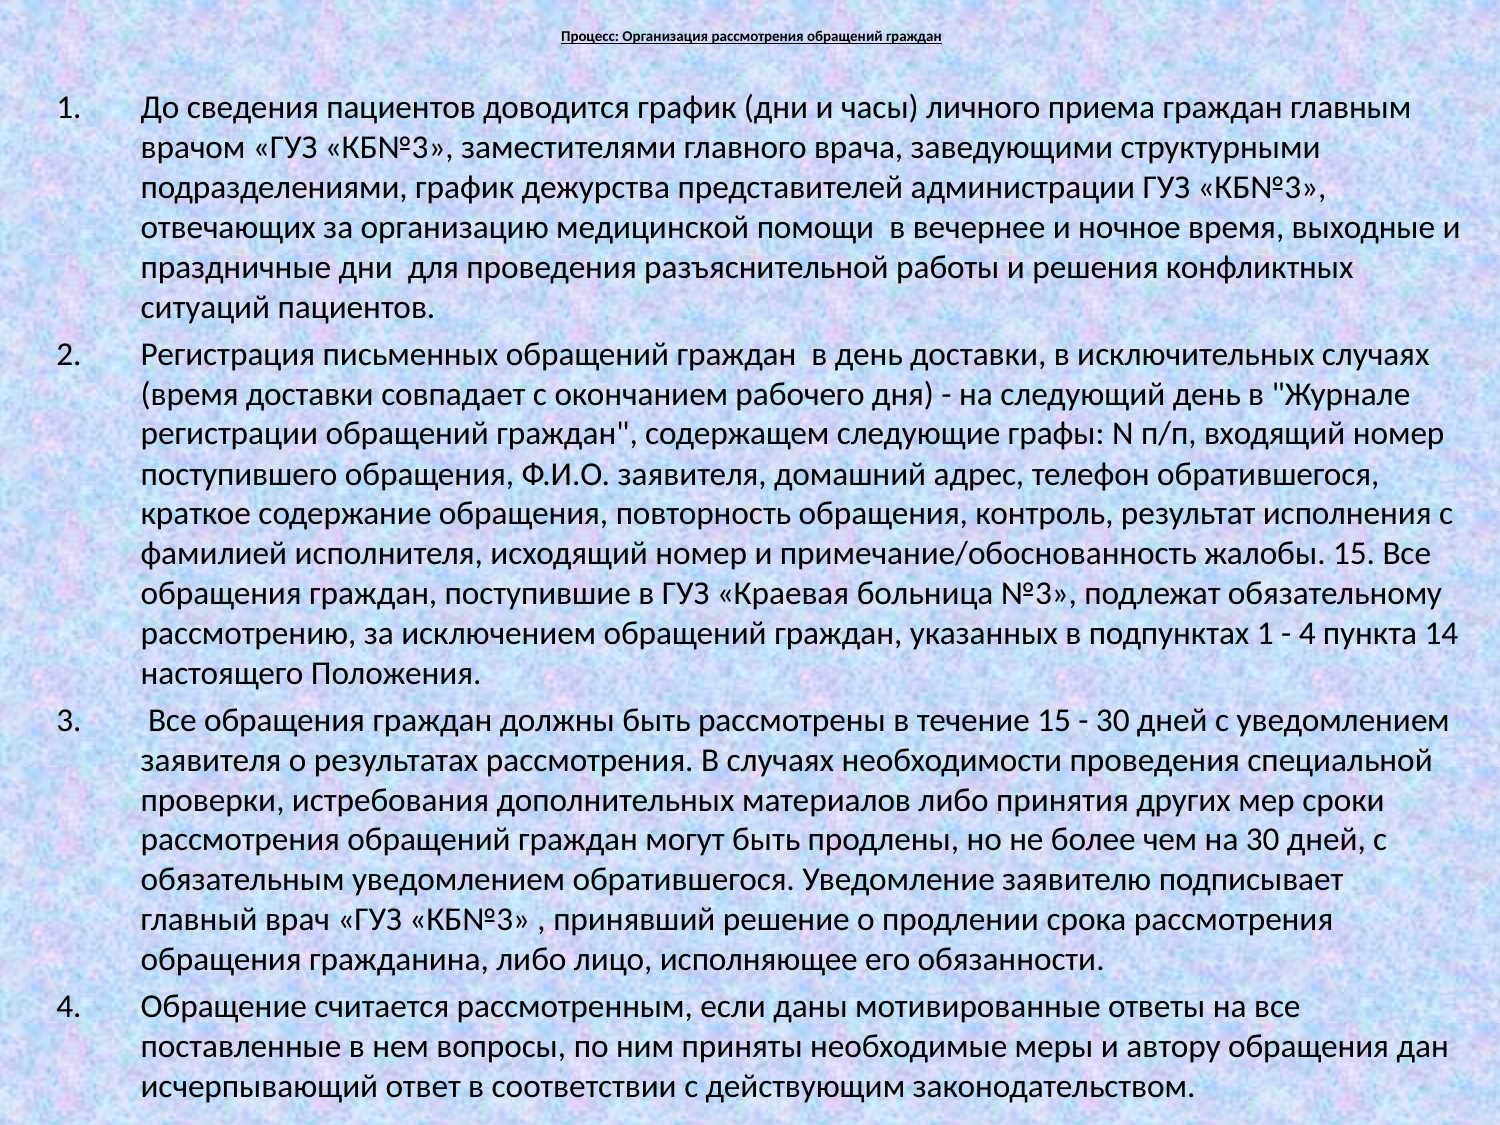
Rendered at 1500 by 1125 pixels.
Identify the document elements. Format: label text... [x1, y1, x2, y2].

picture [0, 0, 1500, 1125]
list До сведения пациентов доводится график (дни и часы) личного приема граждан главным врачом «ГУЗ «КБ№3», заместителями главного врача, заведующими структурными подразделениями, график дежурства представителей администрации ГУЗ «КБ№3», отвечающих за организацию медицинской помощи в вечернее и ночное время, выходные и праздничные дни для проведения разъяснительной работы и решения конфликтных ситуаций пациентов. Регистрация письменных обращений граждан в день доставки, в исключительных случаях (время доставки совпадает с окончанием рабочего дня) - на следующий день в "Журнале регистрации обращений граждан", содержащем следующие графы: N п/п, входящий номер поступившего обращения, Ф.И.О. заявителя, домашний адрес, телефон обратившегося, краткое содержание обращения, повторность обращения, контроль, результат исполнения с фамилией исполнителя, исходящий номер и примечание/обоснованность жалобы. 15. Все обращения граждан, поступившие в ГУЗ «Краевая больница №3», подлежат обязательному рассмотрению, за исключением обращений граждан, указанных в подпунктах 1 - 4 пункта 14 настоящего Положения. Все обращения граждан должны быть рассмотрены в течение 15 - 30 дней с уведомлением заявителя о результатах рассмотрения. В случаях необходимости проведения специальной проверки, истребования дополнительных материалов либо принятия других мер сроки рассмотрения обращений граждан могут быть продлены, но не более чем на 30 дней, с обязательным уведомлением обратившегося. Уведомление заявителю подписывает главный врач «ГУЗ «КБ№3» , принявший решение о продлении срока рассмотрения обращения гражданина, либо лицо, исполняющее его обязанности. Обращение считается рассмотренным, если даны мотивированные ответы на все поставленные в нем вопросы, по ним приняты необходимые меры и автору обращения дан исчерпывающий ответ в соответствии с действующим законодательством. [41, 78, 1483, 821]
title Процесс: Организация рассмотрения обращений граждан [76, 19, 1427, 53]
